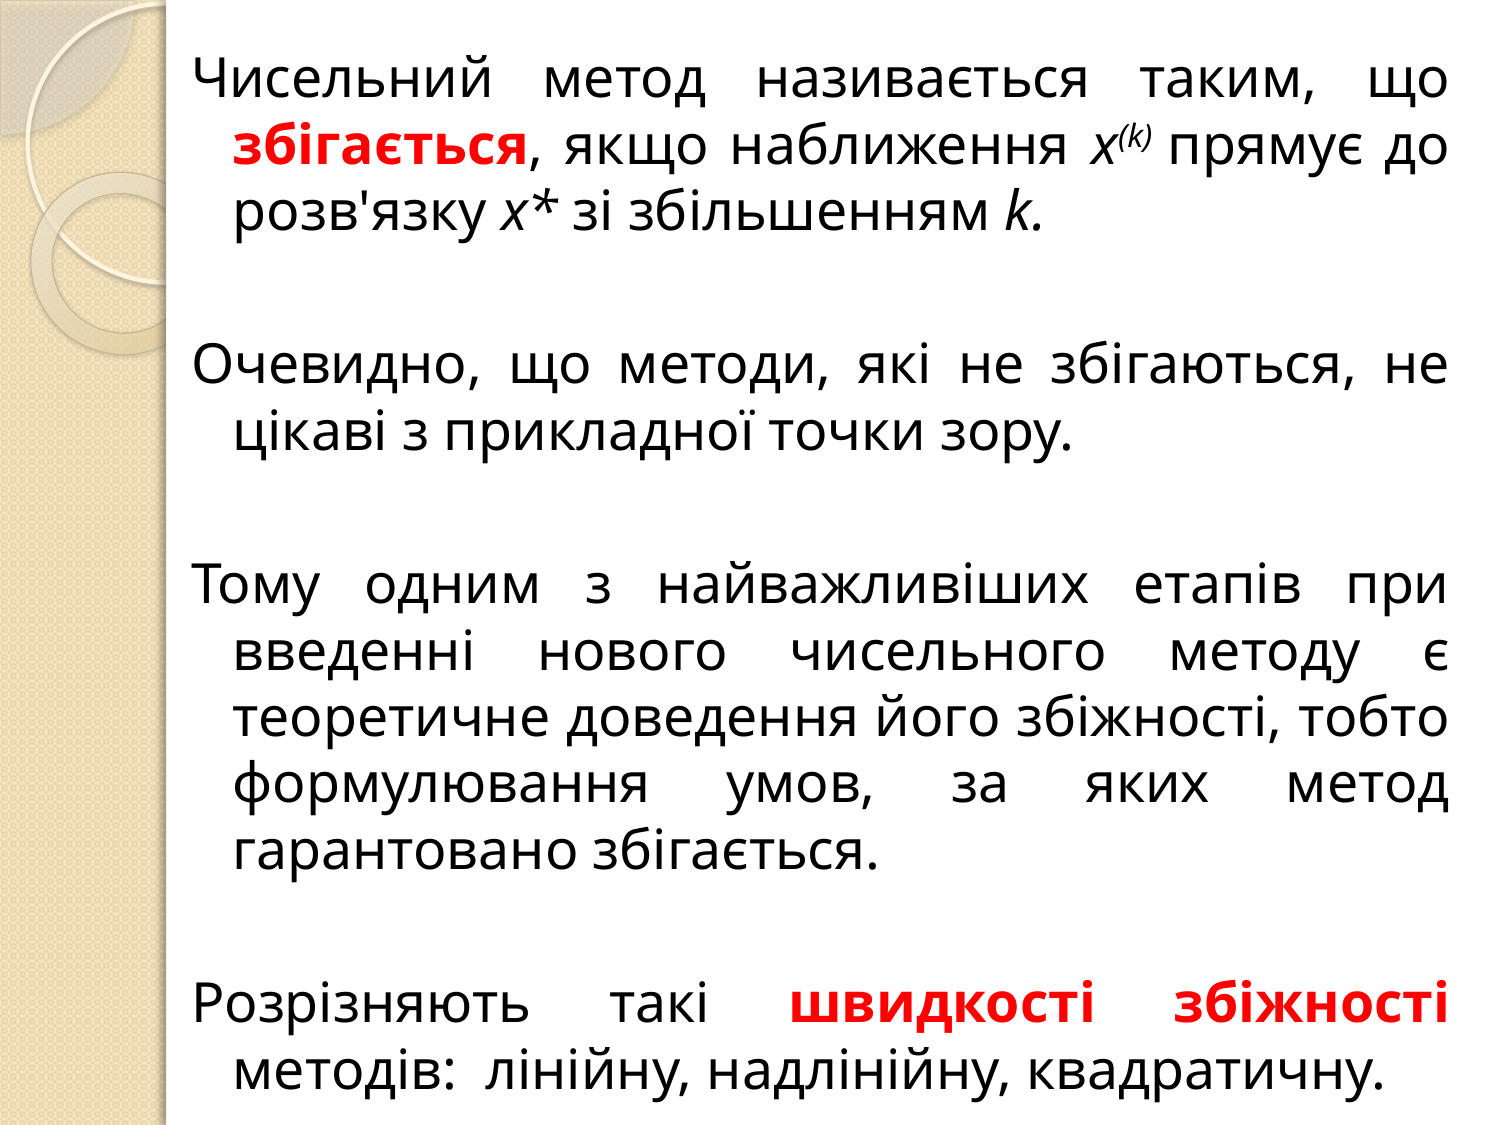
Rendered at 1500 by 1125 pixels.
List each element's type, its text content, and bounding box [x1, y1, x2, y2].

list Чисельний метод називається таким, що збігається, якщо наближення x(k) прямує до розв'язку x* зі збільшенням k. Очевидно, що методи, які не збігаються, не цікаві з прикладної точки зору. Тому одним з найважливіших етапів при введенні нового чисельного методу є теоретичне доведення його збіжності, тобто формулювання умов, за яких метод гарантовано збігається. Розрізняють такі швидкості збіжності методів: лінійну, надлінійну, квадратичну. [164, 35, 1466, 1125]
